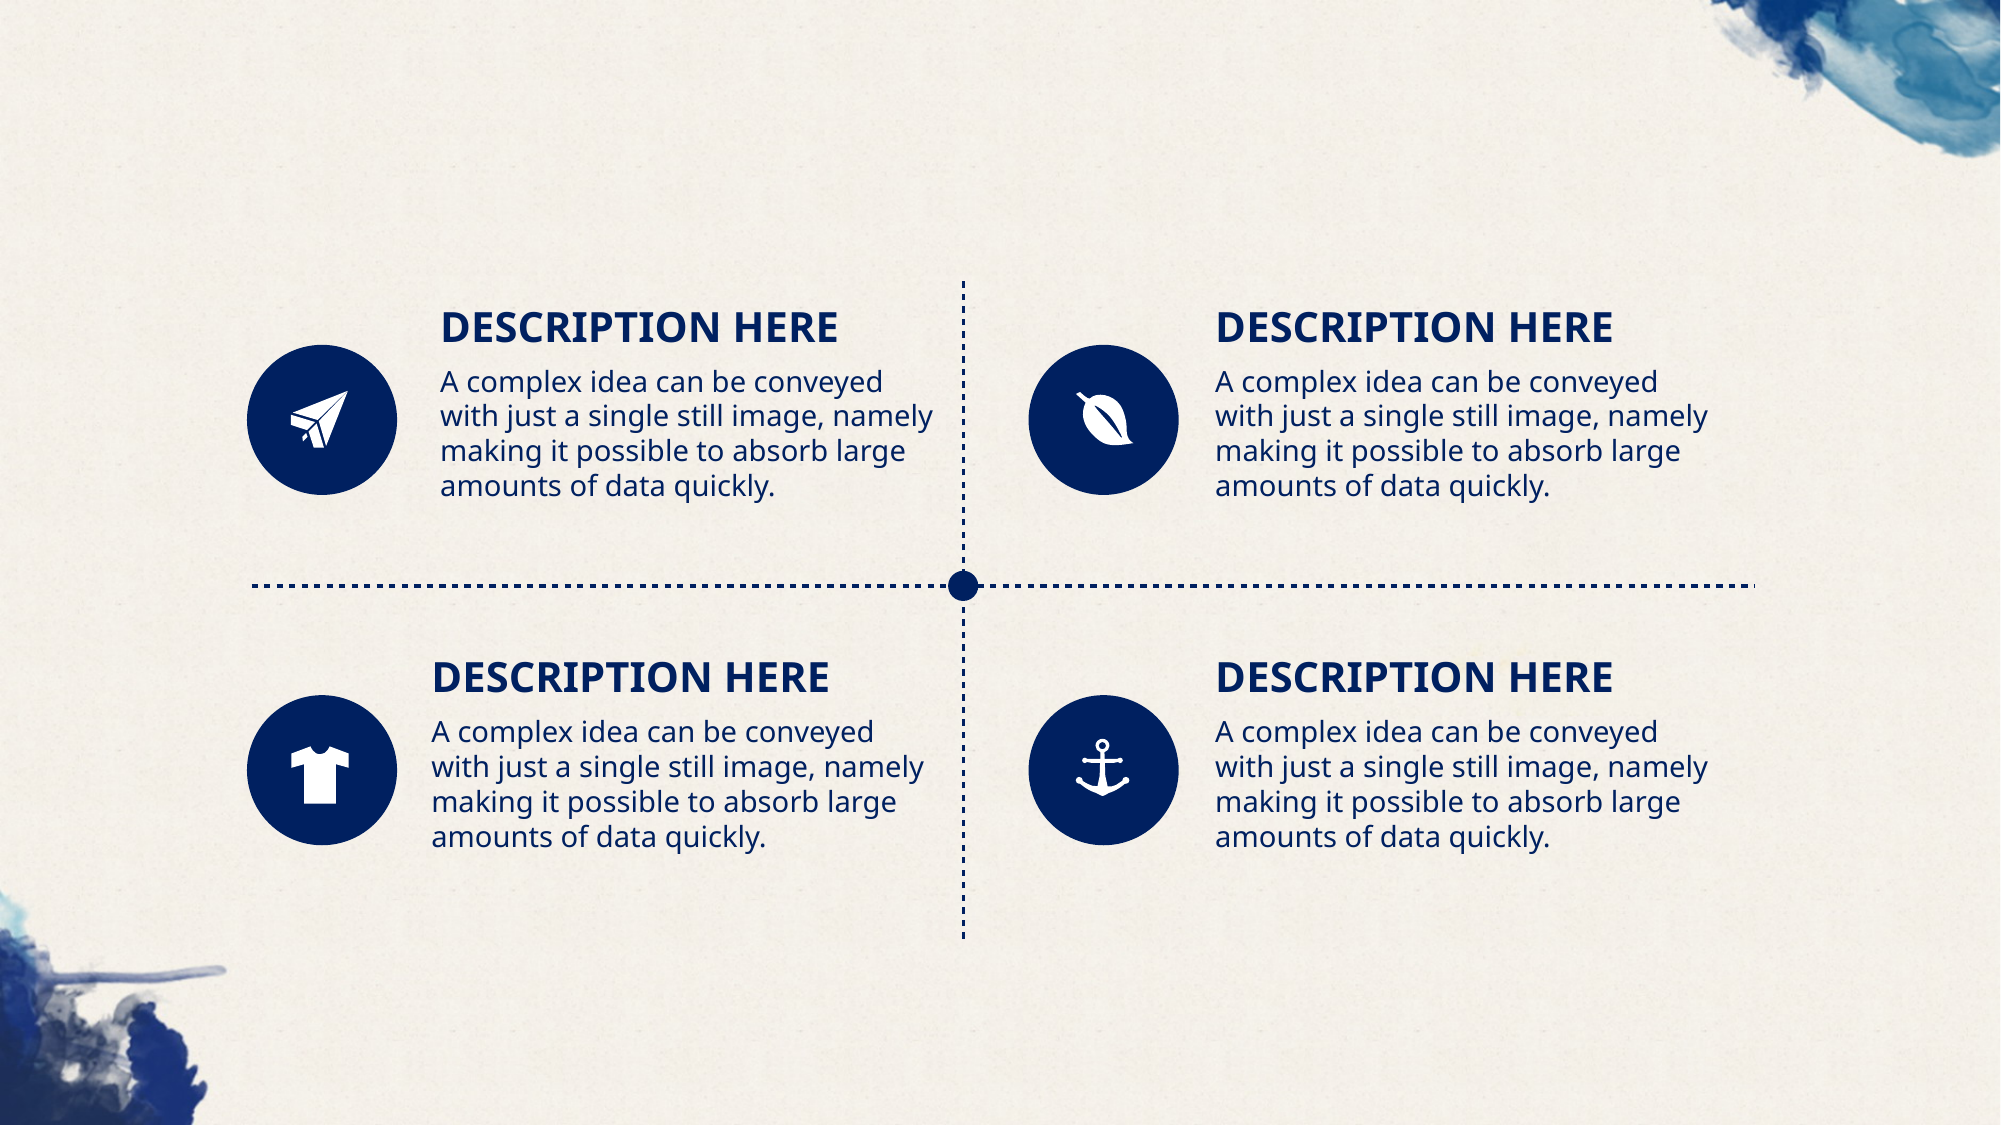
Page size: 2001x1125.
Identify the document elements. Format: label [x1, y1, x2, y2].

text_box [1215, 650, 1722, 855]
text_box [246, 344, 398, 495]
text_box [1028, 344, 1179, 495]
text_box [1215, 300, 1722, 505]
text_box [431, 650, 938, 855]
picture [0, 0, 2001, 1125]
text_box [246, 695, 398, 846]
text_box [948, 570, 979, 601]
text_box [1028, 695, 1179, 846]
text_box [440, 300, 974, 505]
